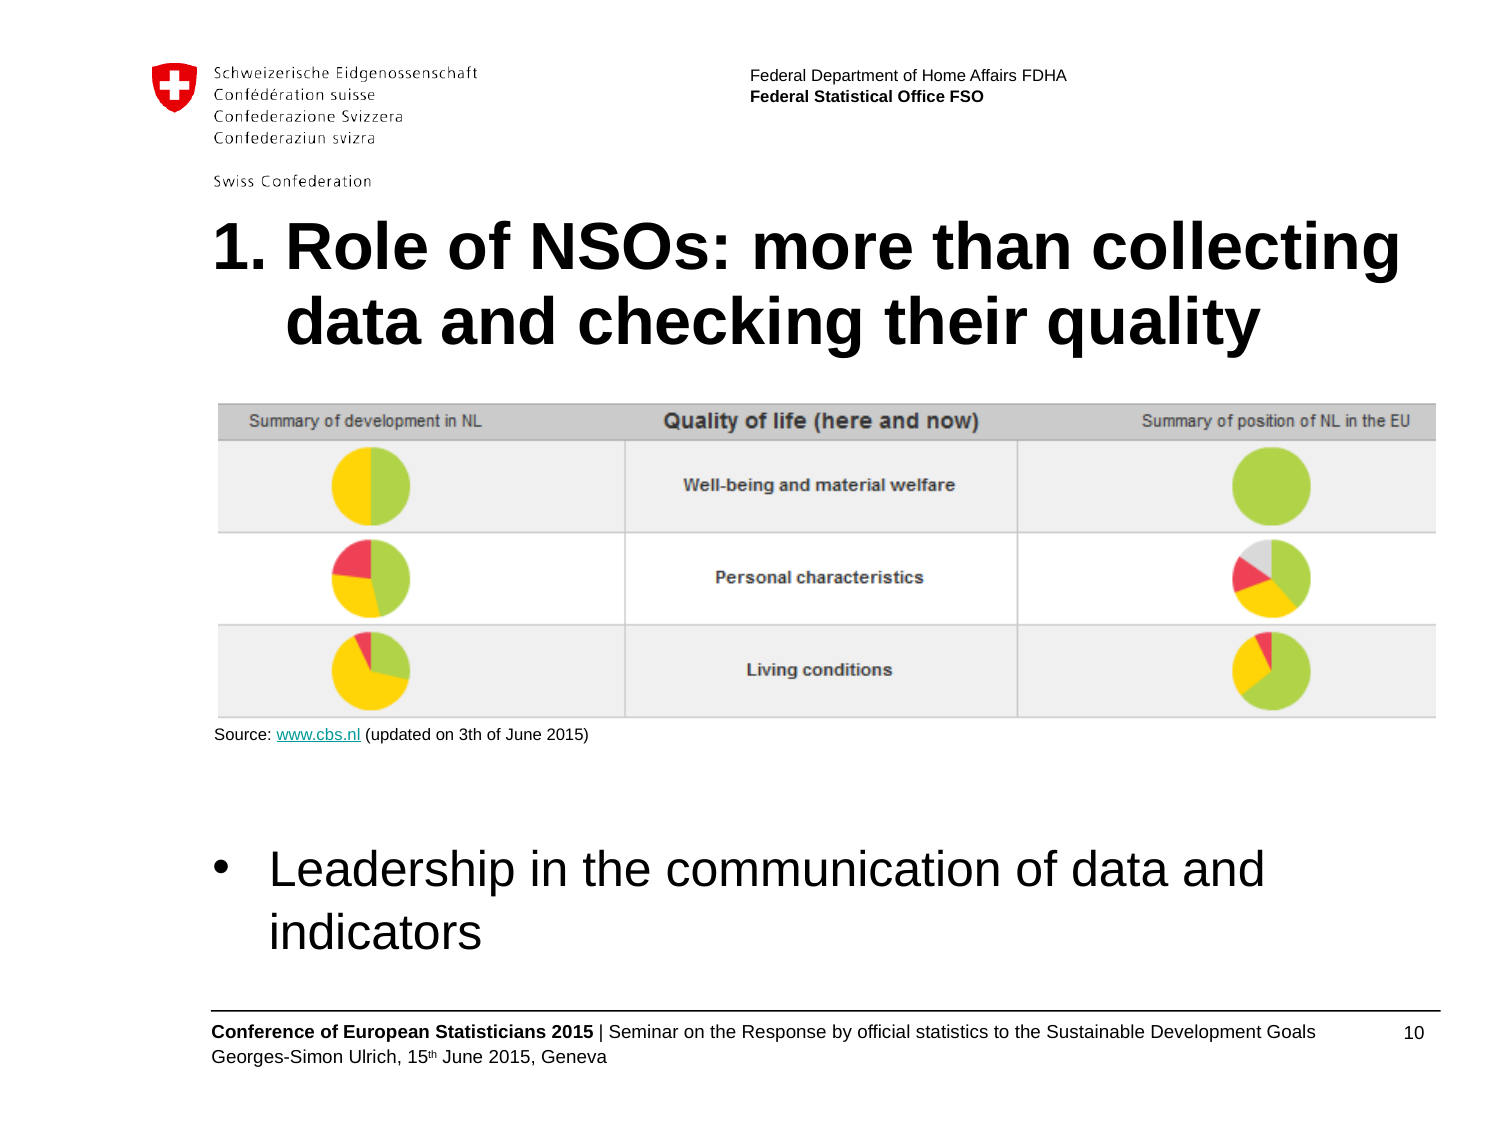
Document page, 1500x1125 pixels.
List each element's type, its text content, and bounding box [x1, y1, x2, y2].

text_box 1. Role of NSOs: more than collecting data and checking their quality [212, 208, 1437, 350]
text_box Source: www.cbs.nl (updated on 3th of June 2015) [199, 715, 845, 751]
picture [217, 402, 1436, 723]
picture [152, 63, 477, 187]
list Leadership in the communication of data and indicators [212, 833, 1436, 1006]
